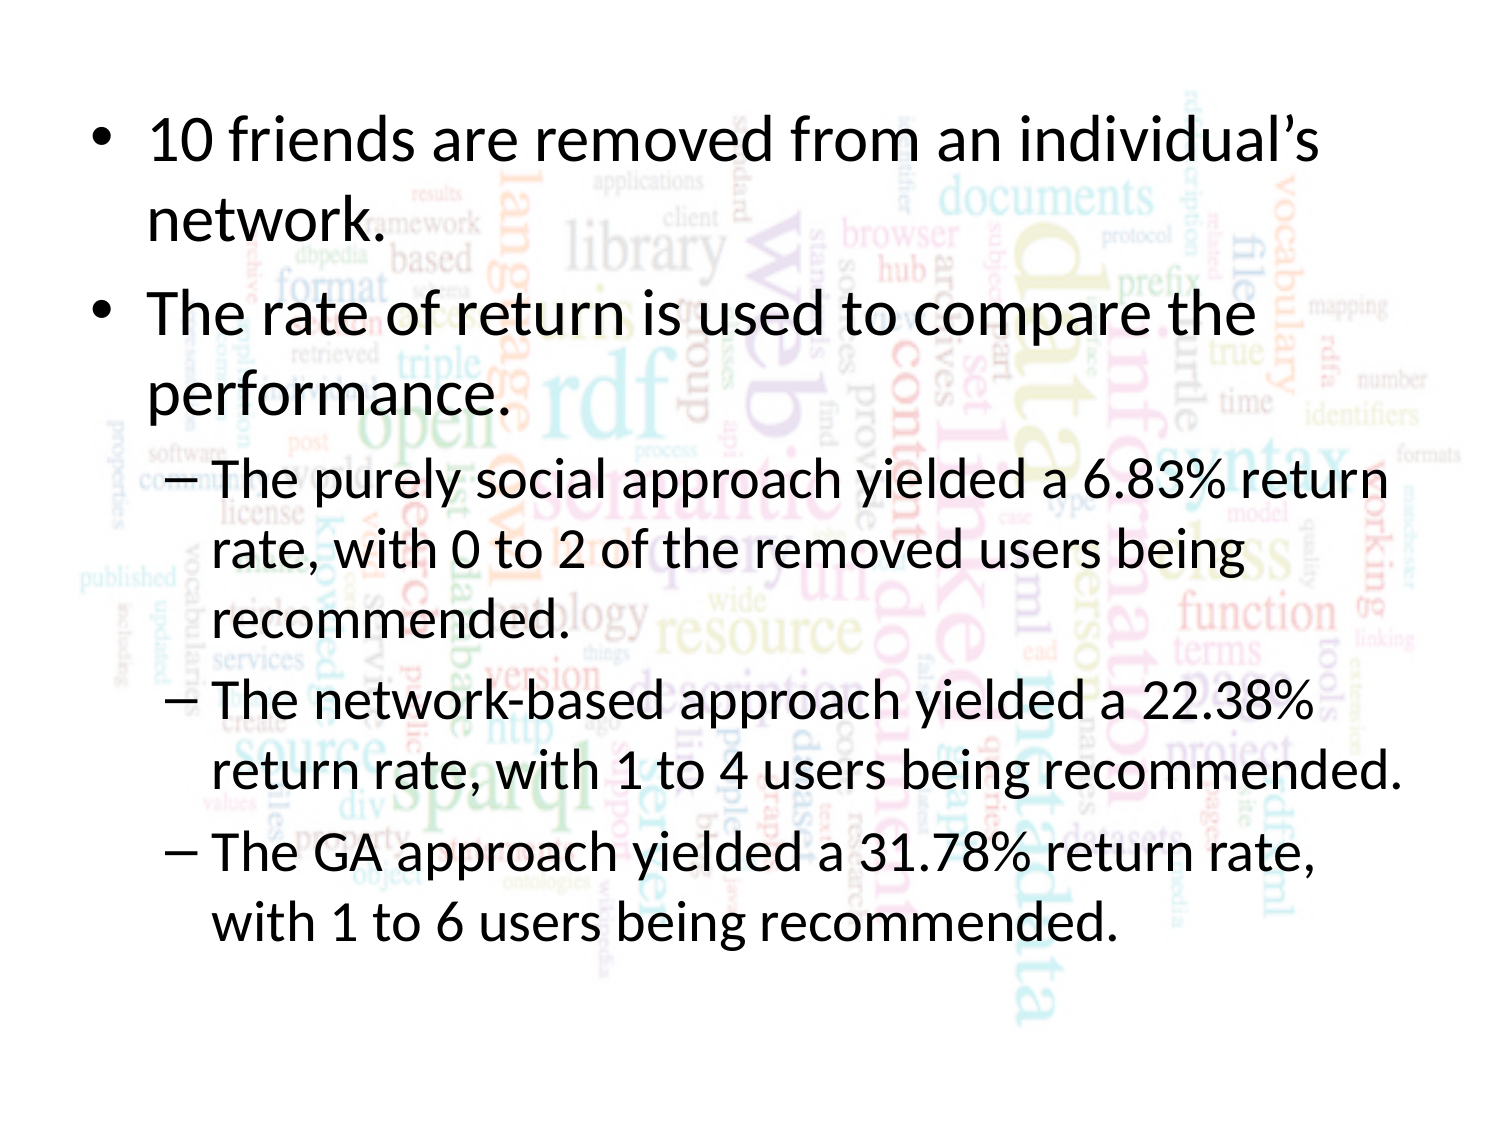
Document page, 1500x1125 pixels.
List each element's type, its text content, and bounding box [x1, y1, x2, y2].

list 10 friends are removed from an individual’s network. The rate of return is used to compare the performance. The purely social approach yielded a 6.83% return rate, with 0 to 2 of the removed users being recommended. The network-based approach yielded a 22.38% return rate, with 1 to 4 users being recommended. The GA approach yielded a 31.78% return rate, with 1 to 6 users being recommended. [75, 87, 1438, 1075]
